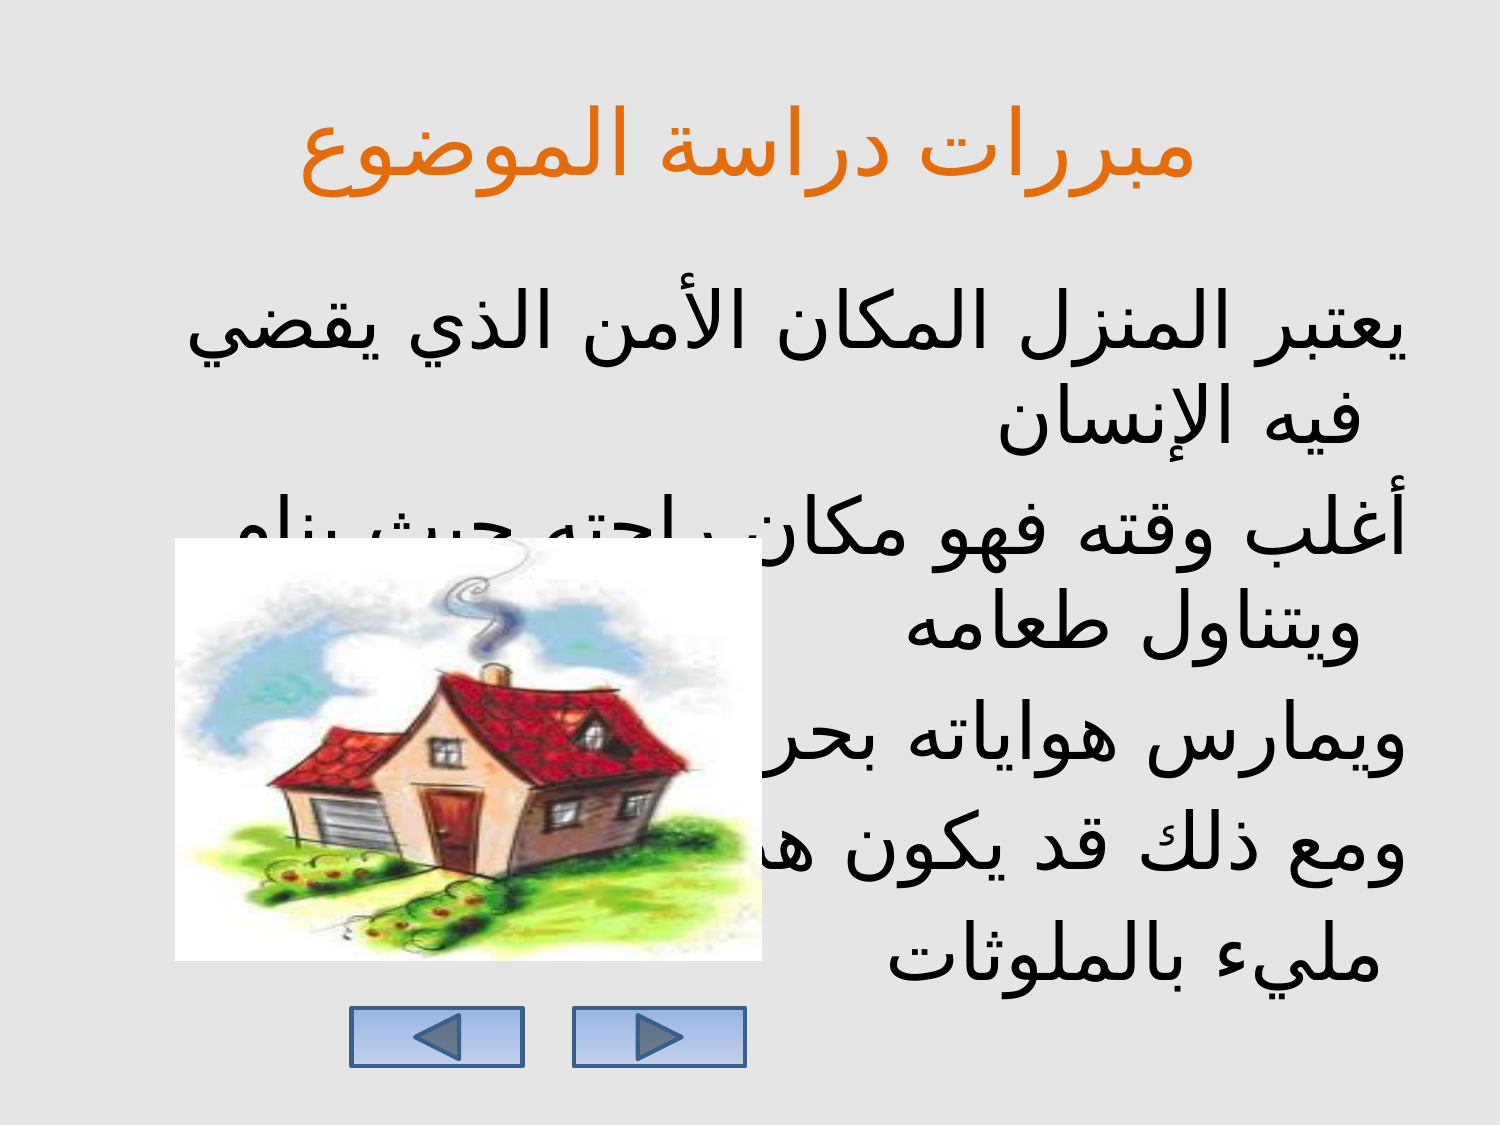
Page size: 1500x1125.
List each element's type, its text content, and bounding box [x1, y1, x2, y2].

text_box [572, 1006, 747, 1068]
list يعتبر المنزل المكان الأمن الذي يقضي فيه الإنسان أغلب وقته فهو مكان راحته حيث ينام ويتناول طعامه ويمارس هواياته بحرية ومع ذلك قد يكون هذا المنزل مليء بالملوثات [75, 262, 1425, 1005]
picture [175, 538, 762, 962]
title مبررات دراسة الموضوع [75, 45, 1425, 233]
text_box [349, 1006, 525, 1068]
